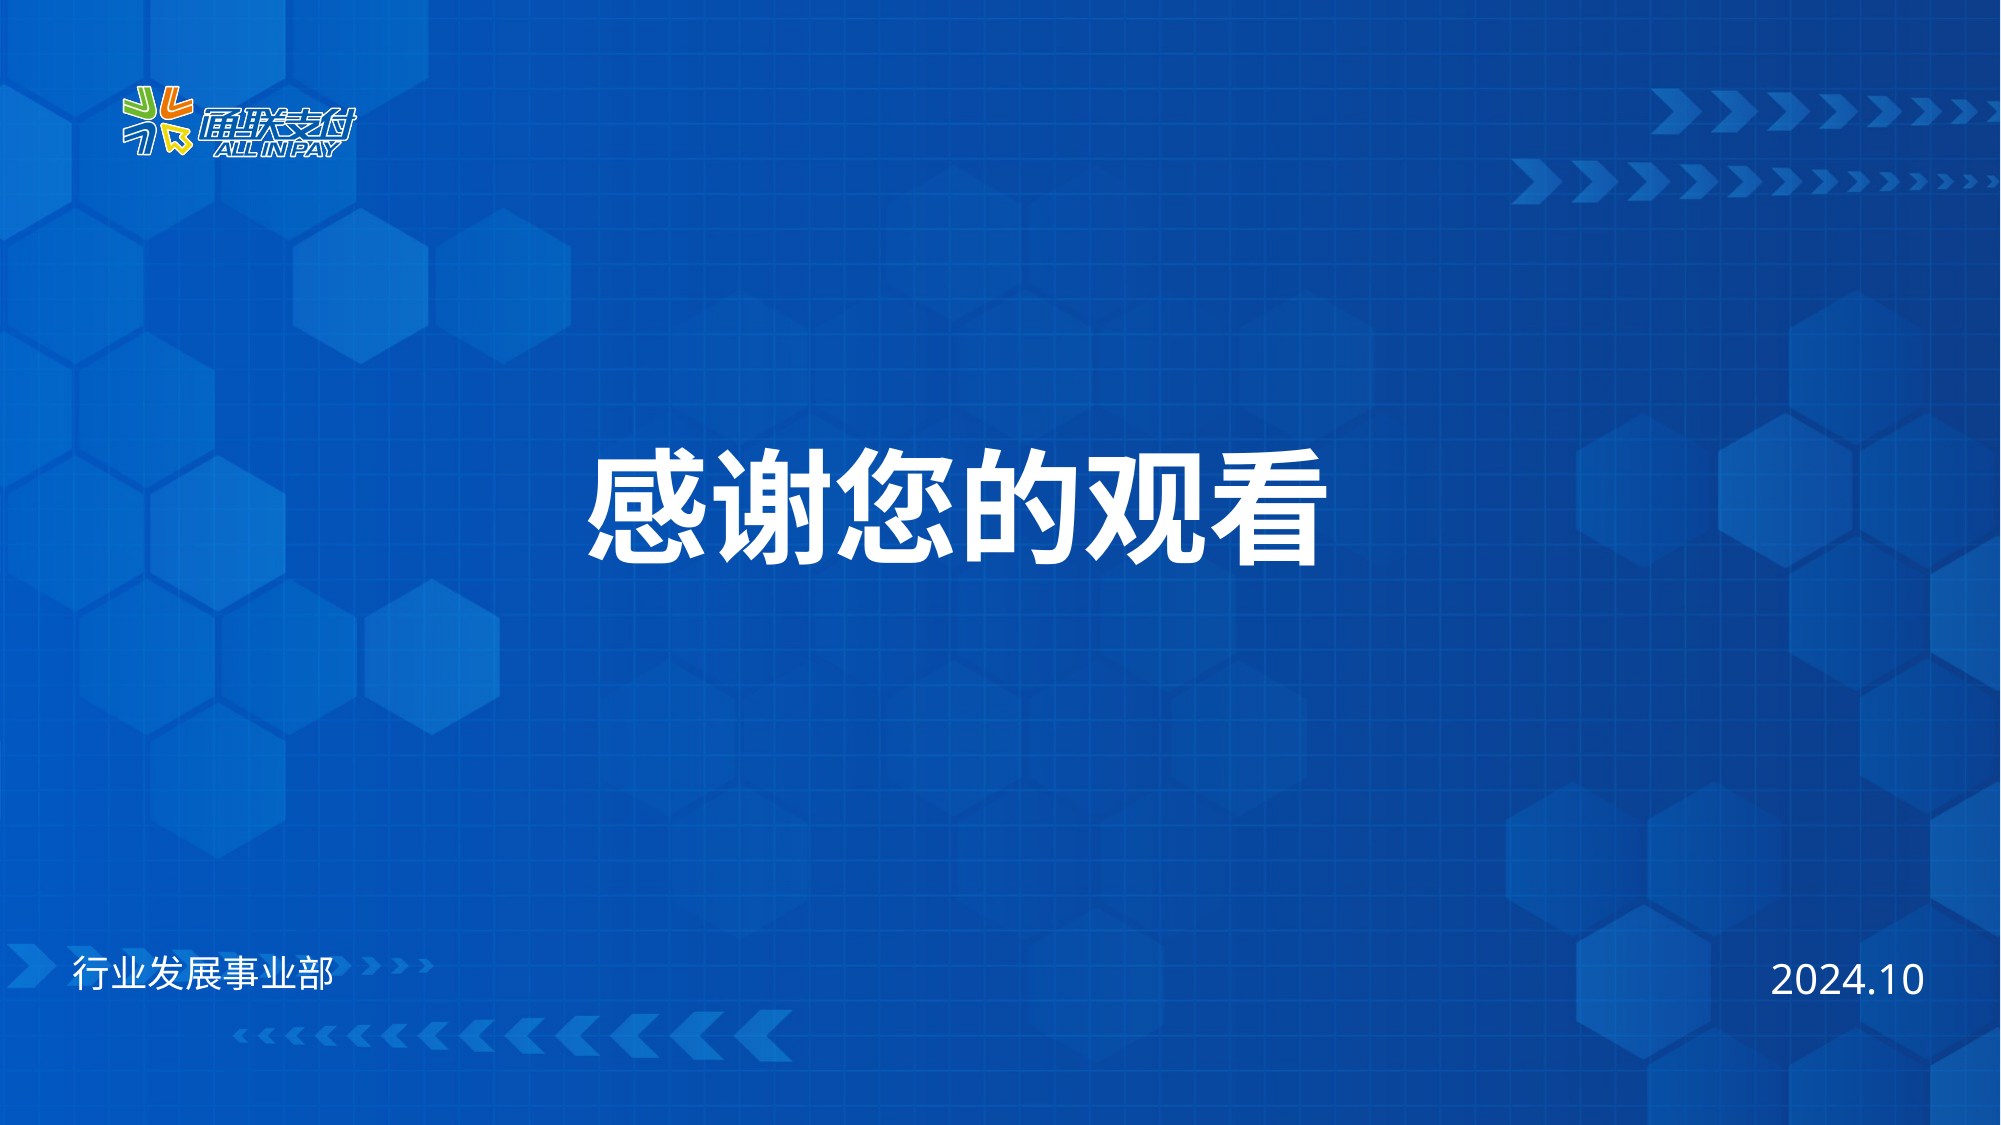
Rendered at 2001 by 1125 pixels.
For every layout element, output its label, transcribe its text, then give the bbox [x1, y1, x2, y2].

text_box 感谢您的观看 [582, 414, 1418, 580]
text_box 行业发展事业部 [57, 943, 351, 1003]
picture [0, 0, 2001, 1125]
text_box 2024.10 [1755, 945, 1941, 1011]
